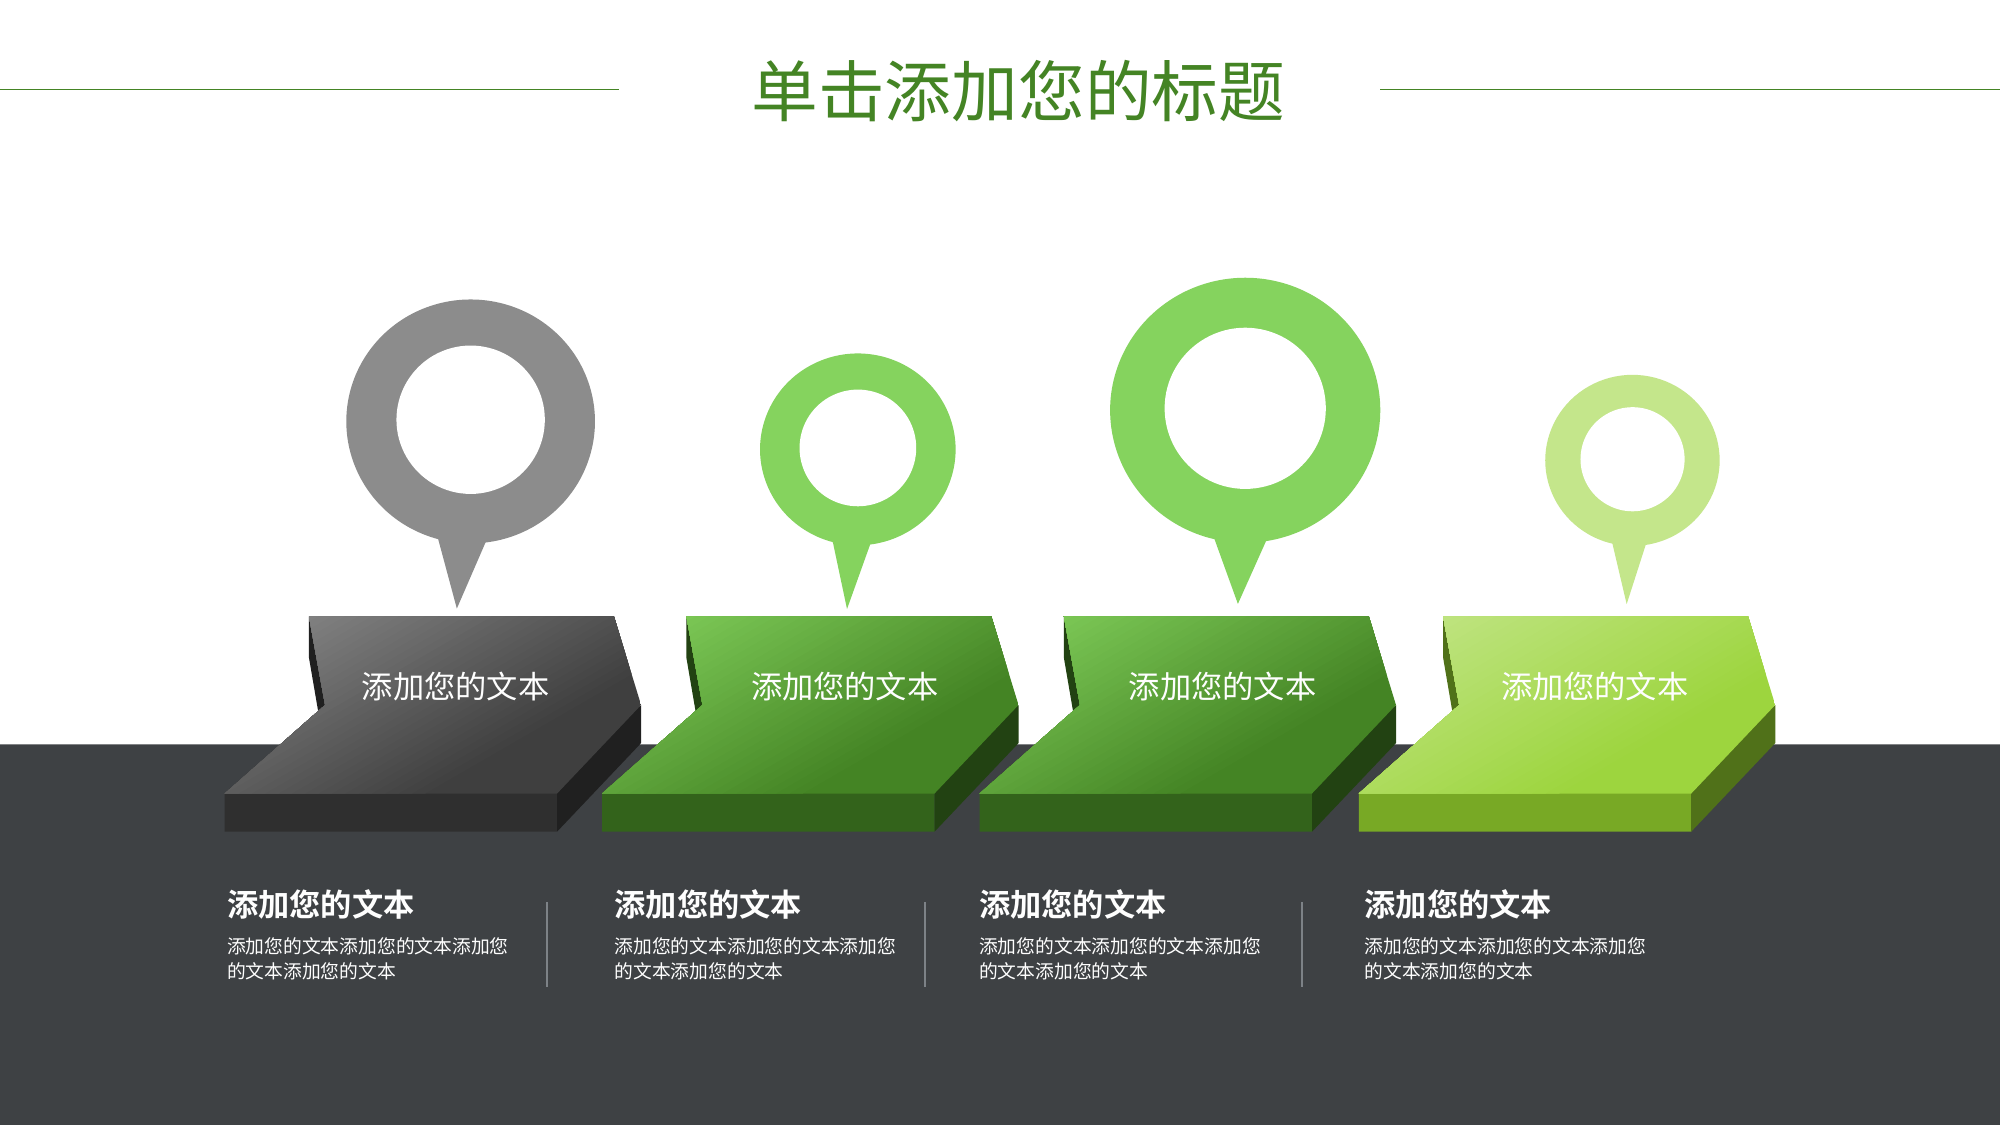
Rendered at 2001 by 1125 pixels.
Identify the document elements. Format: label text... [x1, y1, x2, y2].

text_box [760, 353, 956, 546]
text_box [0, 743, 2000, 1125]
text_box 添加您的文本 [212, 858, 534, 930]
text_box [346, 299, 595, 544]
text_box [1358, 616, 1776, 832]
text_box 添加您的文本添加您的文本添加您的文本添加您的文本 [1349, 930, 1666, 990]
text_box 添加您的文本添加您的文本添加您的文本添加您的文本 [964, 930, 1280, 990]
text_box 添加您的文本 [964, 858, 1286, 930]
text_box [1110, 277, 1381, 543]
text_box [602, 616, 979, 832]
text_box 单击添加您的标题 [669, 42, 1368, 138]
text_box 添加您的文本 [599, 858, 921, 930]
text_box 添加您的文本 [1349, 858, 1671, 930]
text_box 添加您的文本添加您的文本添加您的文本添加您的文本 [212, 930, 528, 990]
text_box 添加您的文本添加您的文本添加您的文本添加您的文本 [599, 930, 916, 990]
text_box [224, 616, 602, 832]
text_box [1545, 374, 1720, 546]
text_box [979, 616, 1358, 832]
